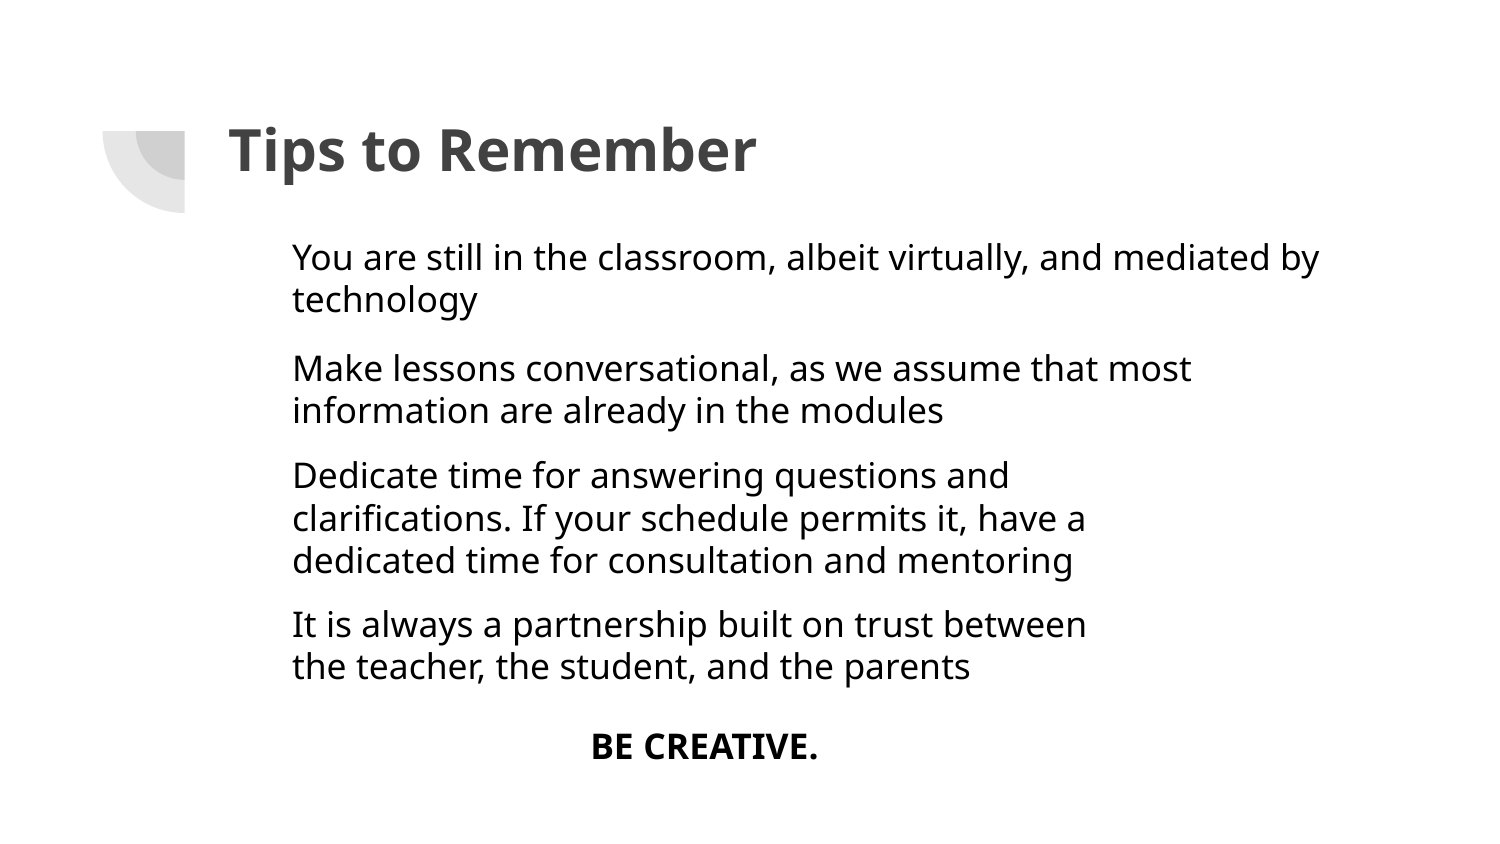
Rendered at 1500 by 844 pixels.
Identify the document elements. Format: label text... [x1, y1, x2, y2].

text_box It is always a partnership built on trust between the teacher, the student, and the parents [277, 586, 1152, 678]
text_box You are still in the classroom, albeit virtually, and mediated by technology [277, 219, 1348, 285]
text_box Make lessons conversational, as we assume that most information are already in the modules [277, 330, 1209, 422]
text_box Dedicate time for answering questions and clarifications. If your schedule permits it, have a dedicated time for consultation and mentoring [277, 438, 1209, 512]
text_box BE CREATIVE. [313, 709, 1095, 783]
title Tips to Remember [213, 98, 1368, 263]
